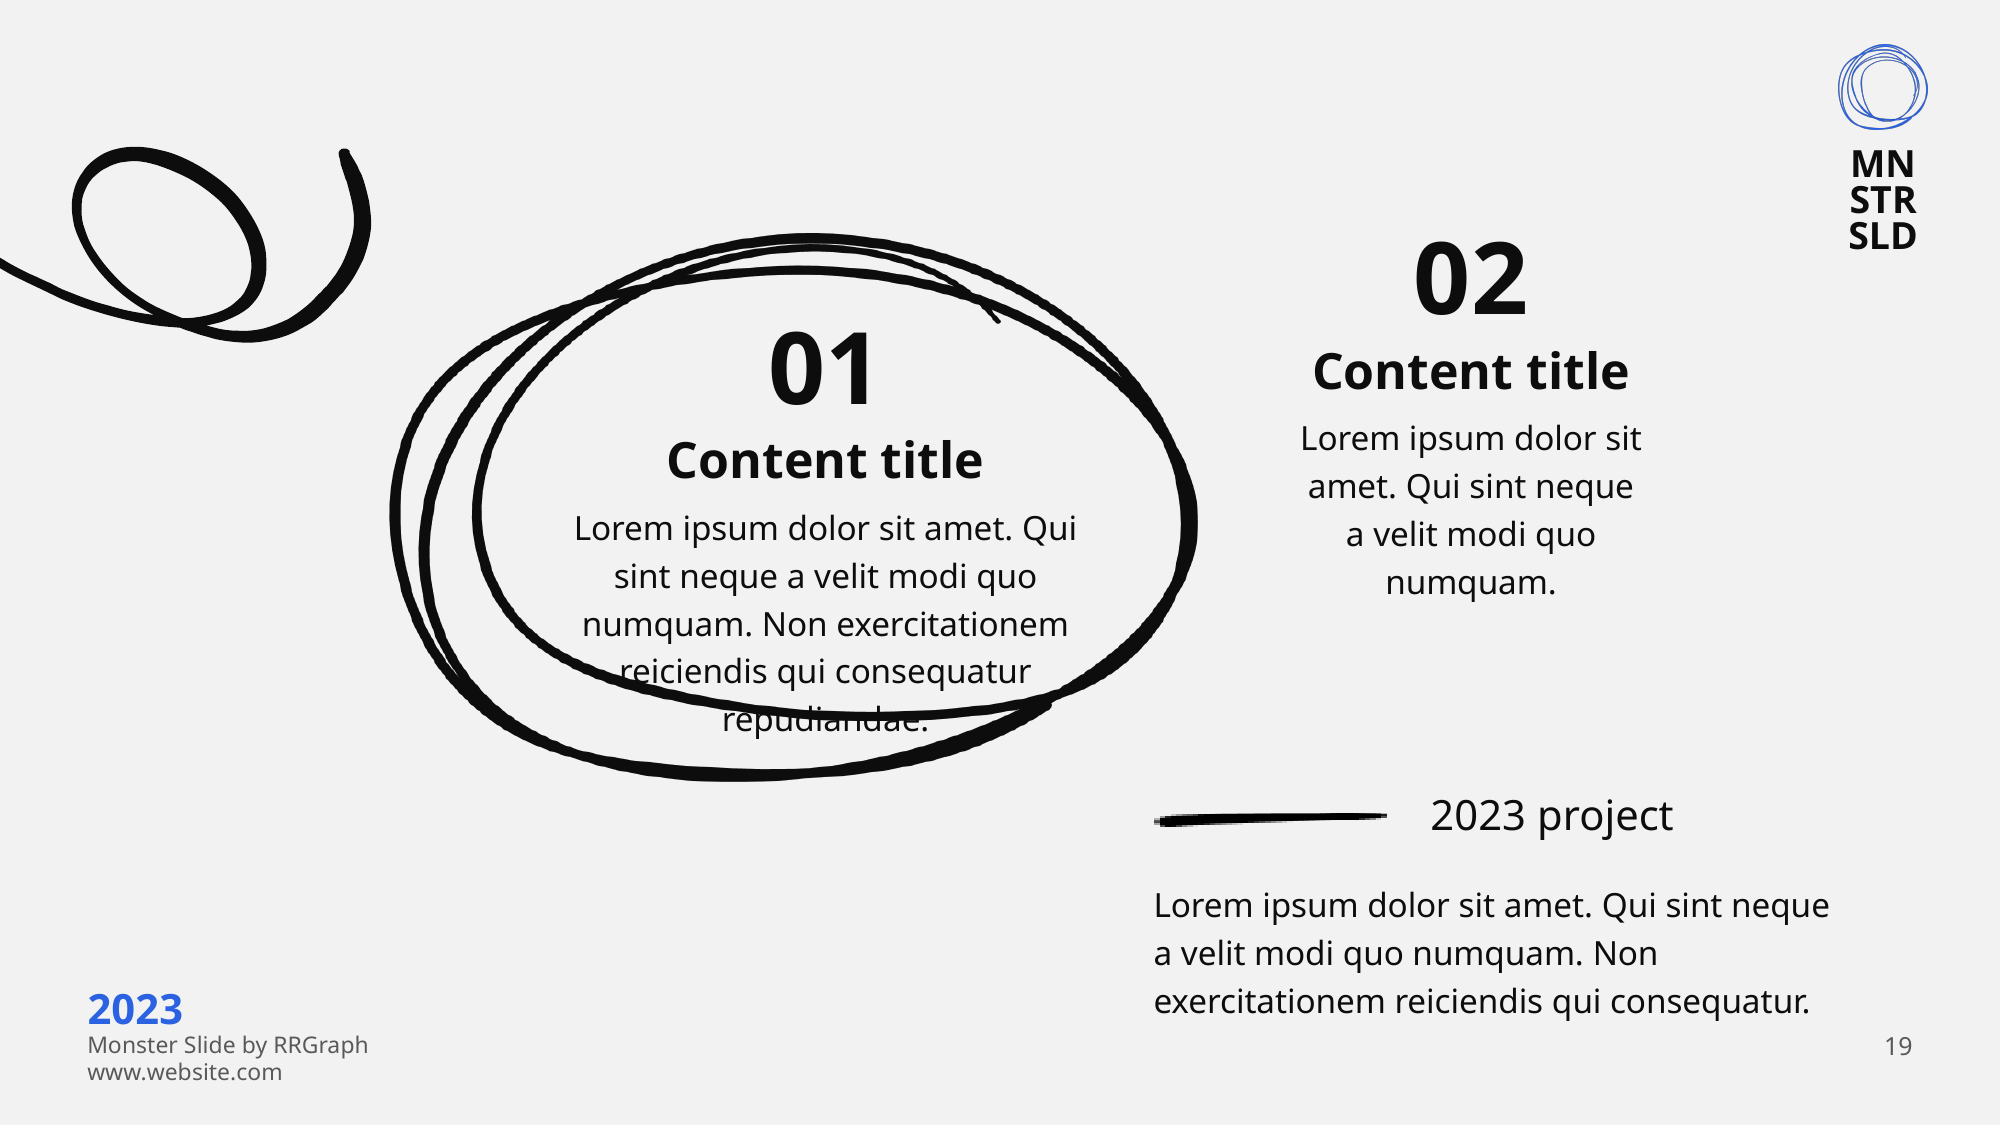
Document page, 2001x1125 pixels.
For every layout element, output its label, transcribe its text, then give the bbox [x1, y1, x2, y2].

text_box Lorem ipsum dolor sit amet. Qui sint neque a velit modi quo numquam. Non exercitationem reiciendis qui consequatur. [1138, 868, 1865, 1028]
text_box Content title [1285, 331, 1658, 407]
text_box 2023 project [1415, 781, 1865, 846]
picture [1838, 44, 1928, 130]
picture [915, 233, 1198, 782]
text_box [0, 0, 915, 898]
picture [1138, 813, 1404, 827]
text_box Lorem ipsum dolor sit amet. Qui sint neque a velit modi quo numquam. [1285, 407, 1658, 609]
text_box 02 [1325, 207, 1617, 342]
